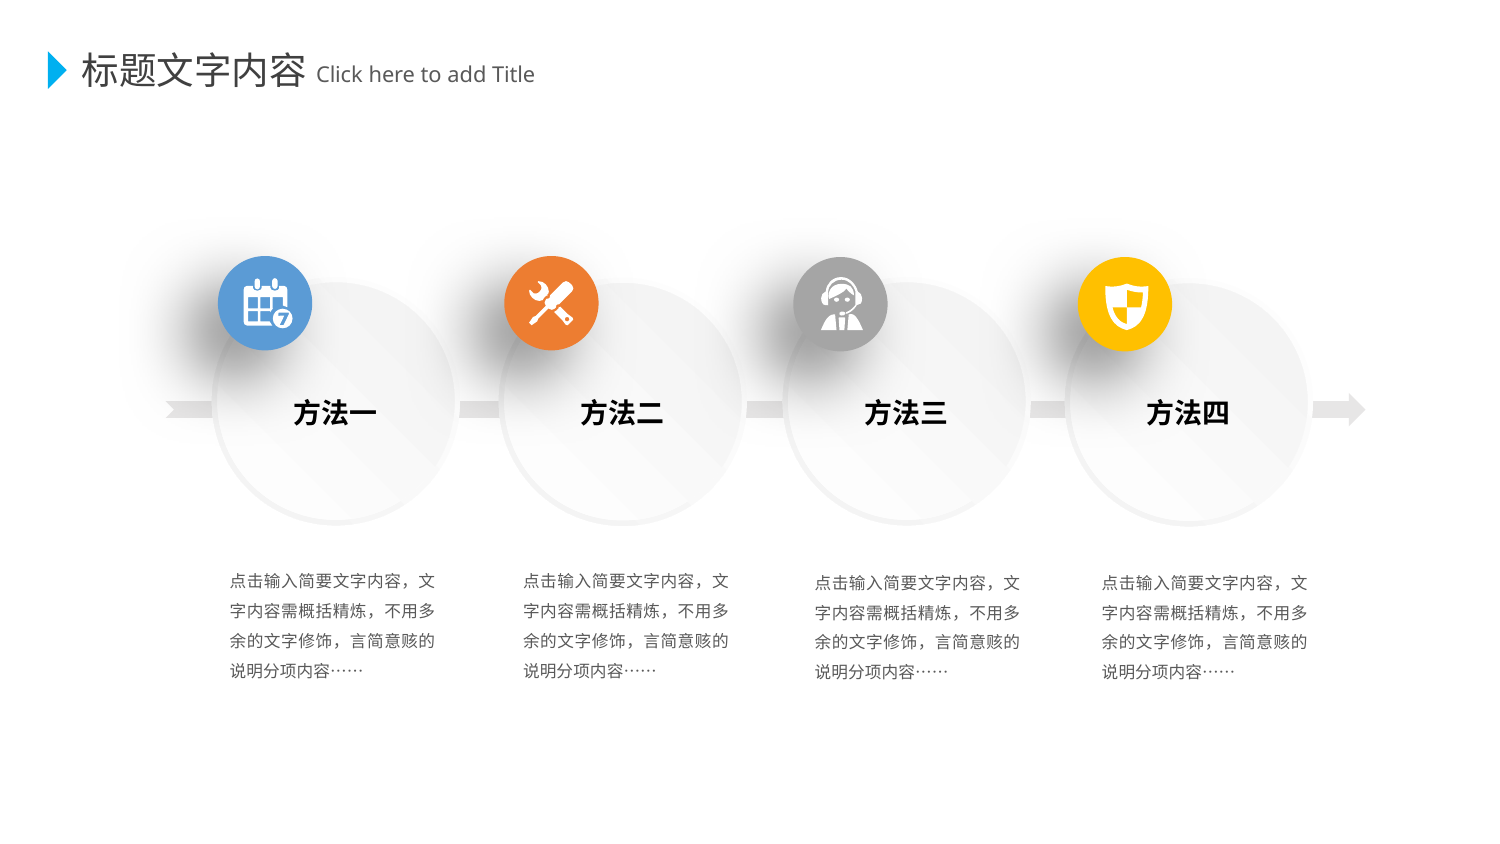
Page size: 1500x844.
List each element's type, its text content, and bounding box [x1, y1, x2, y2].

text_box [211, 277, 460, 526]
text_box [800, 255, 881, 277]
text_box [782, 277, 1031, 526]
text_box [48, 39, 558, 101]
text_box [1314, 390, 1368, 429]
text_box [163, 400, 203, 419]
text_box [460, 402, 490, 419]
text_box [1064, 278, 1314, 527]
text_box 点击输入简要文字内容，文字内容需概括精炼，不用多余的文字修饰，言简意赅的说明分项内容…… [814, 562, 1021, 683]
text_box 点击输入简要文字内容，文字内容需概括精炼，不用多余的文字修饰，言简意赅的说明分项内容…… [229, 561, 436, 682]
text_box [510, 254, 592, 277]
text_box [747, 401, 777, 419]
text_box [1031, 400, 1062, 419]
text_box 点击输入简要文字内容，文字内容需概括精炼，不用多余的文字修饰，言简意赅的说明分项内容…… [523, 561, 730, 682]
text_box 点击输入简要文字内容，文字内容需概括精炼，不用多余的文字修饰，言简意赅的说明分项内容…… [1101, 562, 1308, 683]
text_box [224, 254, 306, 277]
text_box [1084, 255, 1166, 278]
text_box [498, 277, 747, 526]
